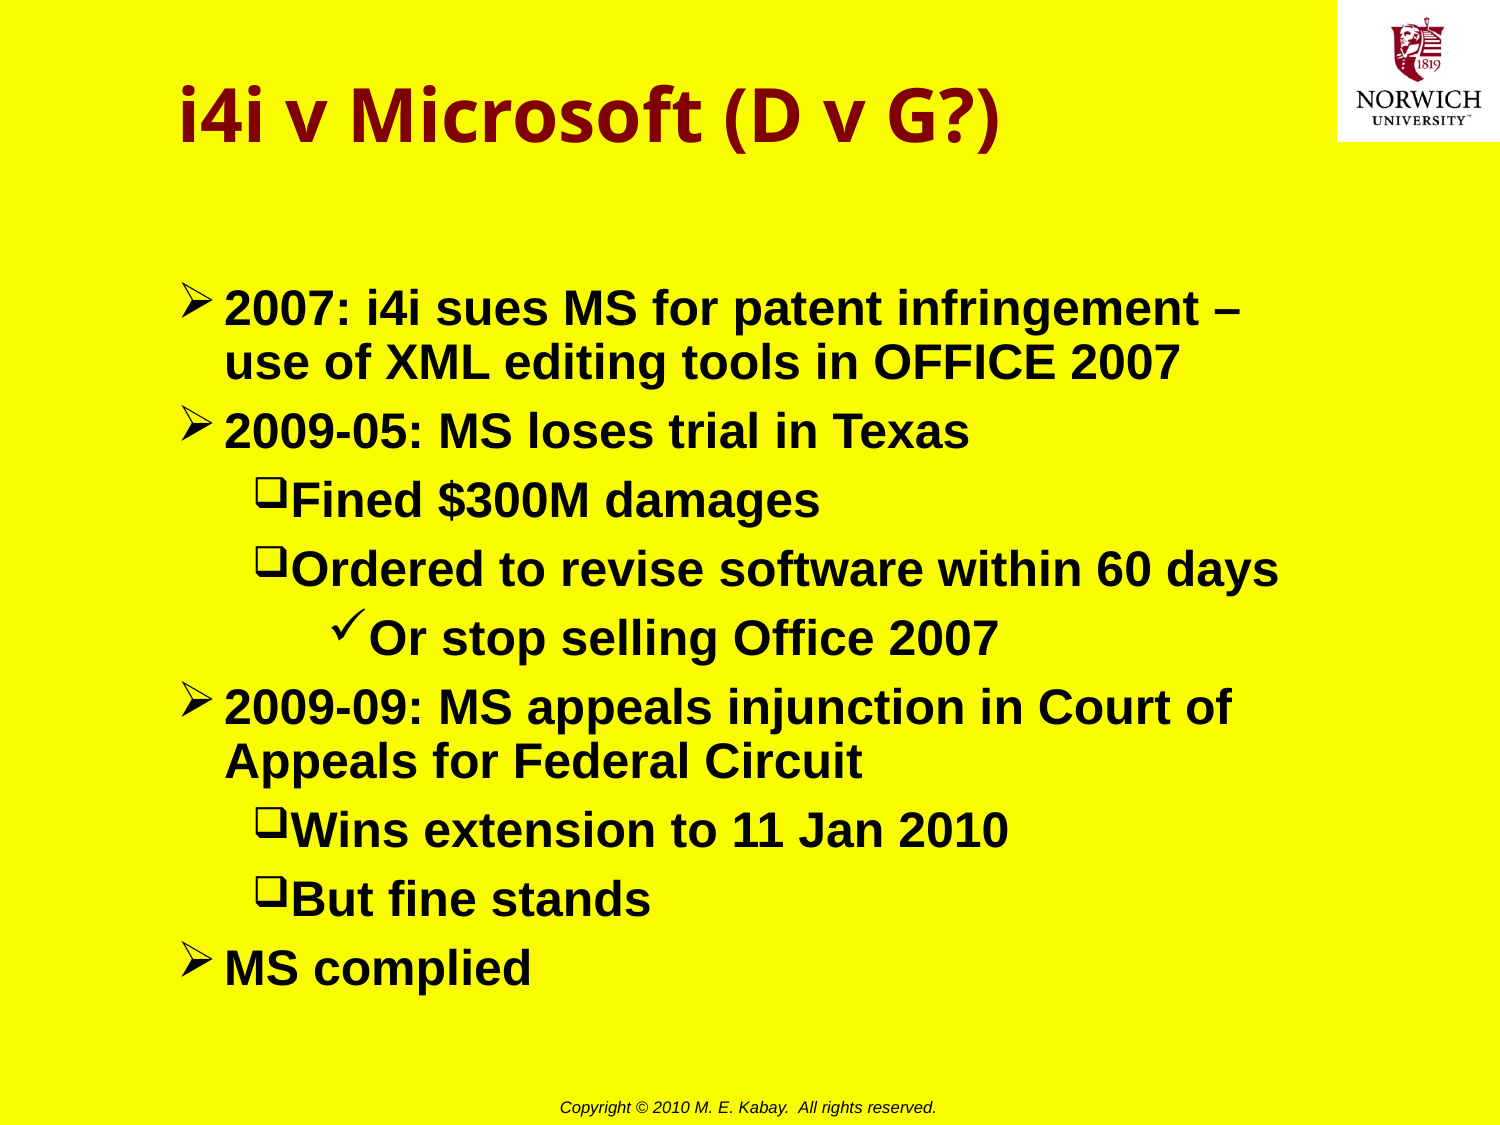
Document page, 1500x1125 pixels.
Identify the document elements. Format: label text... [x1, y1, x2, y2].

title i4i v Microsoft (D v G?) [161, 24, 1339, 213]
picture [1337, 0, 1500, 142]
list 2007: i4i sues MS for patent infringement – use of XML editing tools in OFFICE 2007 2009-05: MS loses trial in Texas Fined $300M damages Ordered to revise software within 60 days Or stop selling Office 2007 2009-09: MS appeals injunction in Court of Appeals for Federal Circuit Wins extension to 11 Jan 2010 But fine stands MS complied [161, 274, 1339, 1039]
